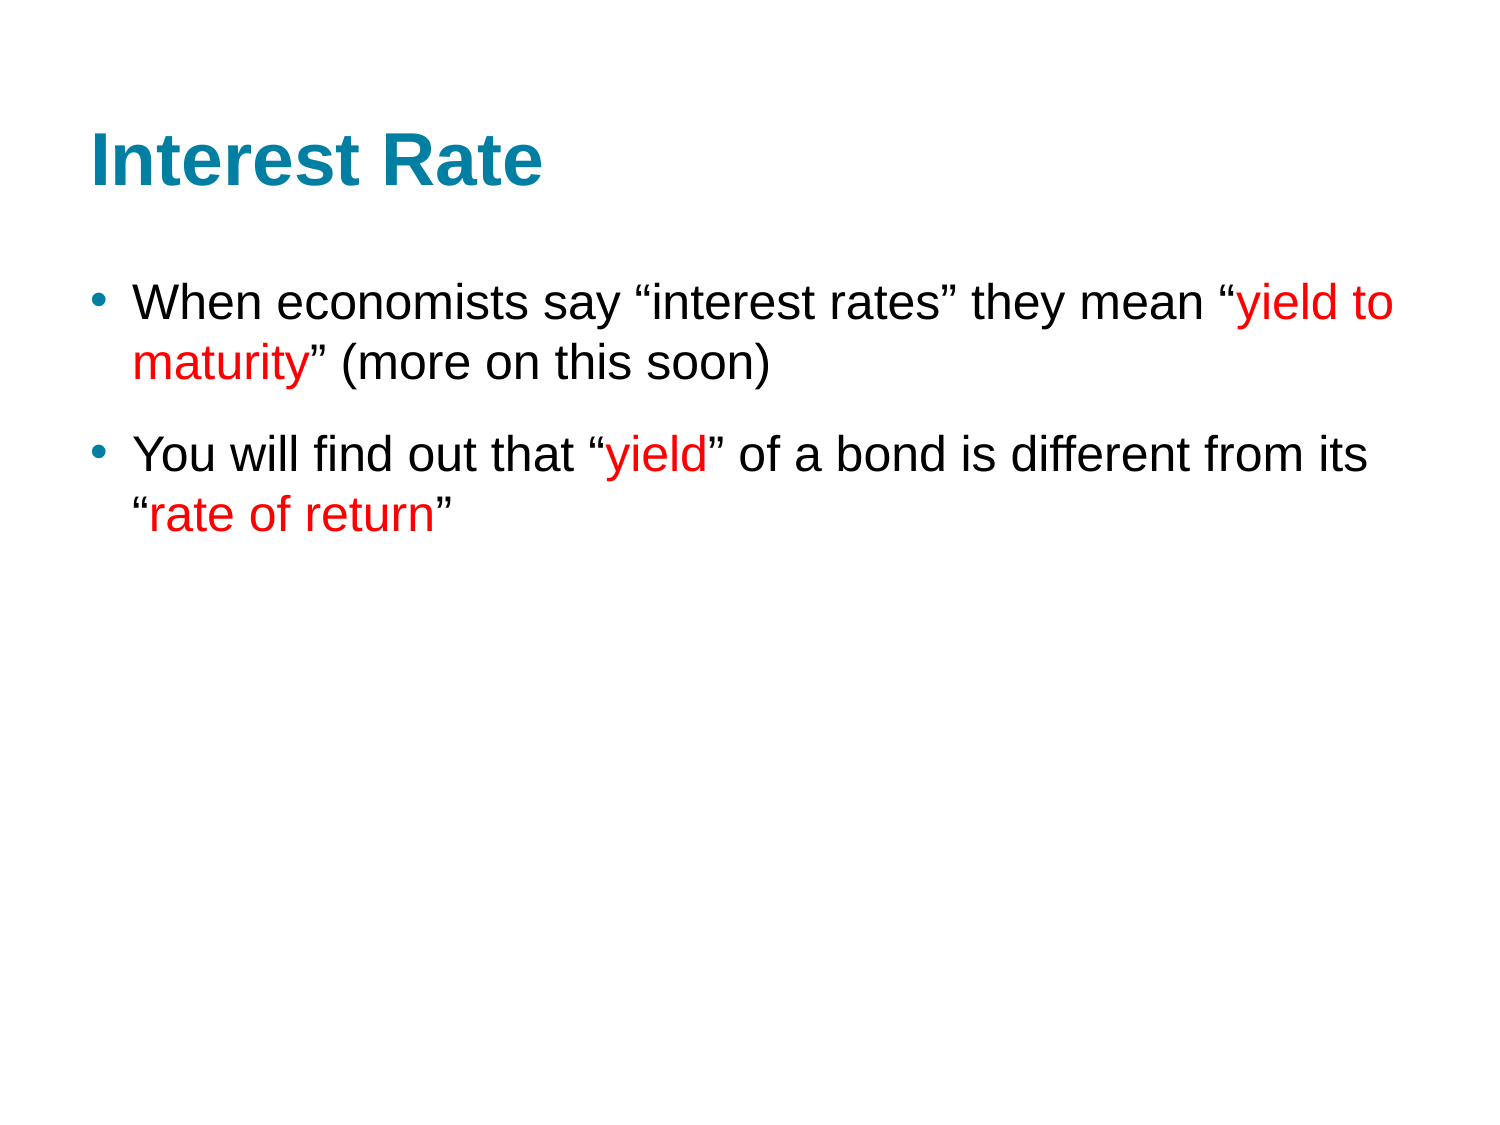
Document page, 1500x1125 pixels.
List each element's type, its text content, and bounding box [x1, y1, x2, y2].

title Interest Rate [75, 35, 1425, 216]
list When economists say “interest rates” they mean “yield to maturity” (more on this soon) You will find out that “yield” of a bond is different from its “rate of return” [75, 254, 1425, 999]
